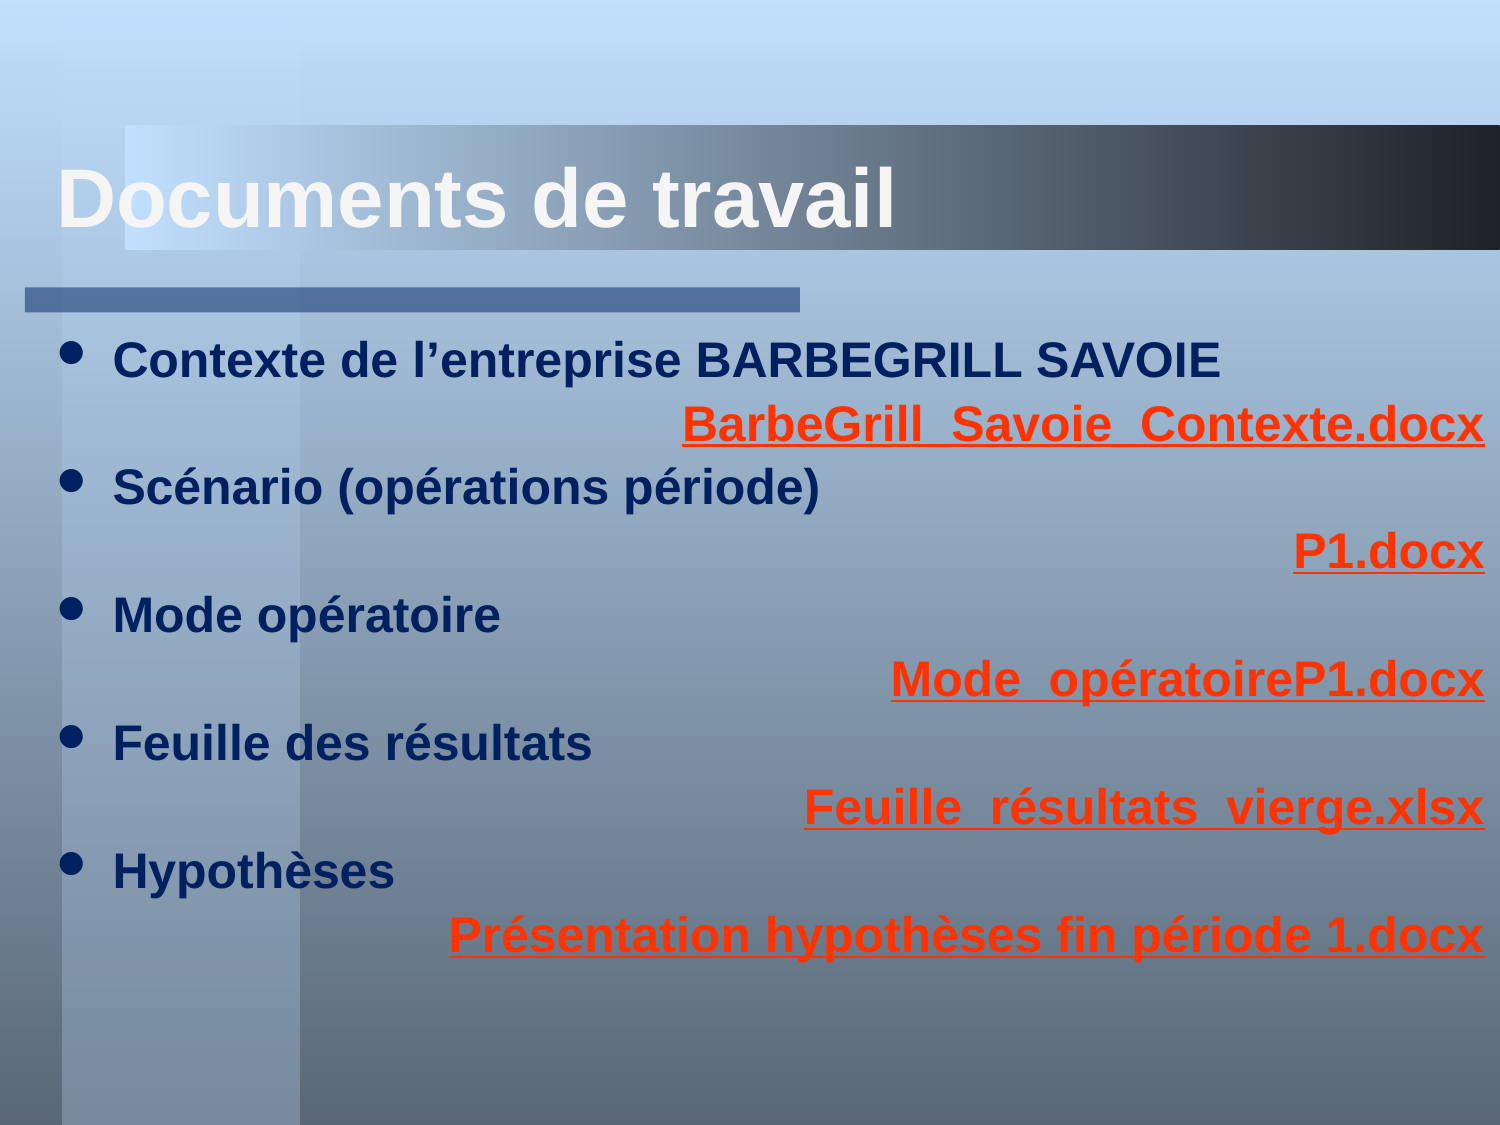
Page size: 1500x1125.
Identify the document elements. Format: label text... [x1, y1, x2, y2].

title Documents de travail [40, 99, 1448, 288]
list Contexte de l’entreprise BARBEGRILL SAVOIE BarbeGrill_Savoie_Contexte.docx Scénario (opérations période) P1.docx Mode opératoire Mode_opératoireP1.docx Feuille des résultats Feuille_résultats_vierge.xlsx Hypothèses Présentation hypothèses fin période 1.docx [40, 326, 1500, 977]
